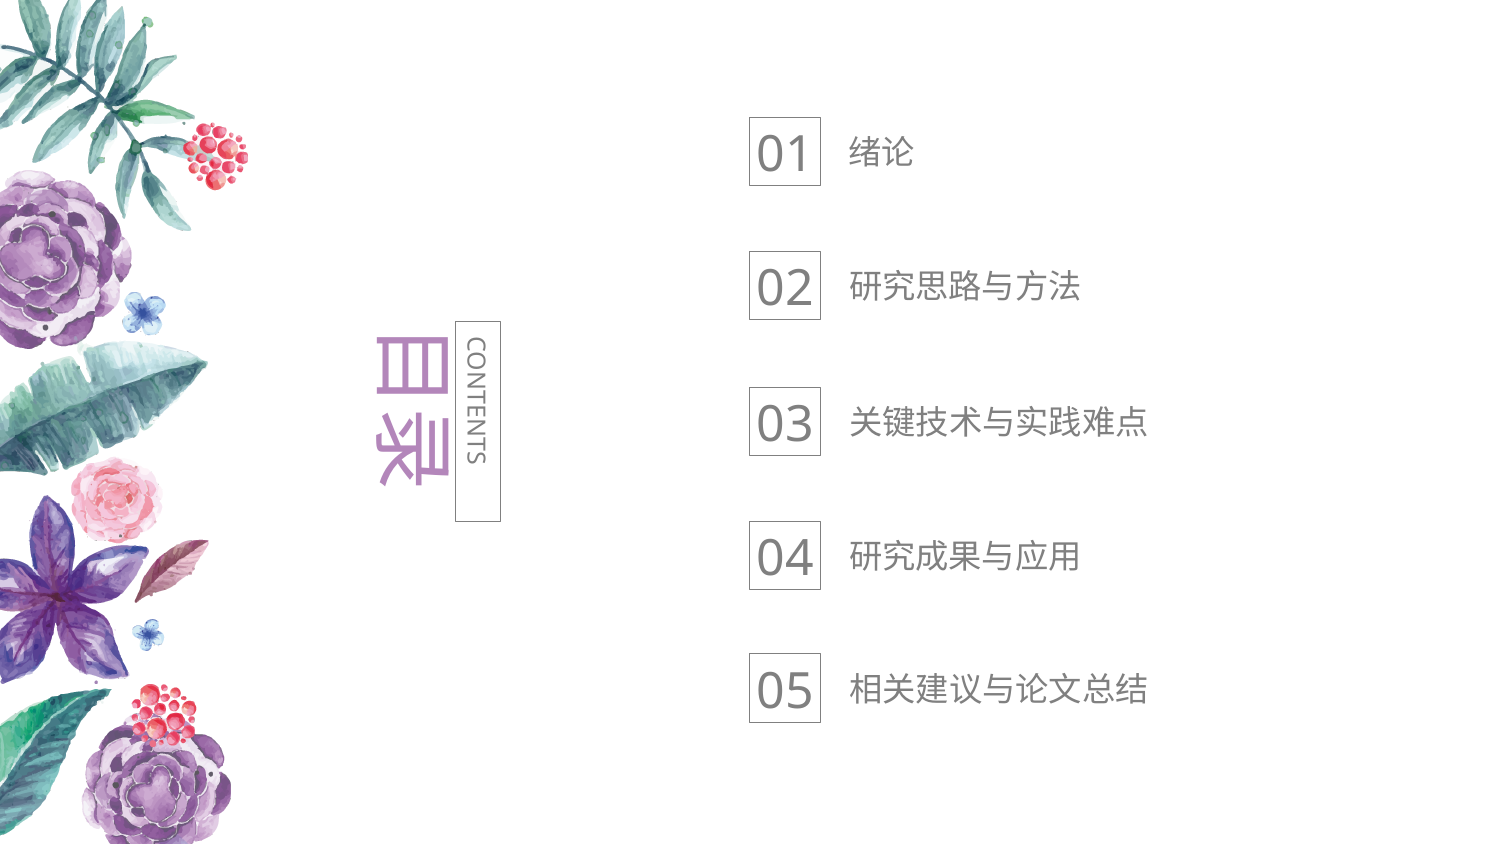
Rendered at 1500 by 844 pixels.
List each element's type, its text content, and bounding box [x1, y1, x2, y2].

text_box 01 [749, 117, 821, 186]
text_box 目录 [342, 309, 475, 534]
text_box 02 [749, 251, 821, 320]
text_box 03 [749, 387, 821, 456]
text_box 相关建议与论文总结 [834, 660, 1164, 715]
picture [0, 0, 248, 844]
text_box 研究成果与应用 [834, 527, 1097, 583]
text_box CONTENTS [455, 321, 501, 522]
text_box 04 [749, 521, 821, 590]
text_box 05 [749, 653, 821, 723]
text_box 研究思路与方法 [834, 257, 1097, 313]
text_box 绪论 [833, 124, 930, 179]
text_box 关键技术与实践难点 [834, 394, 1164, 449]
